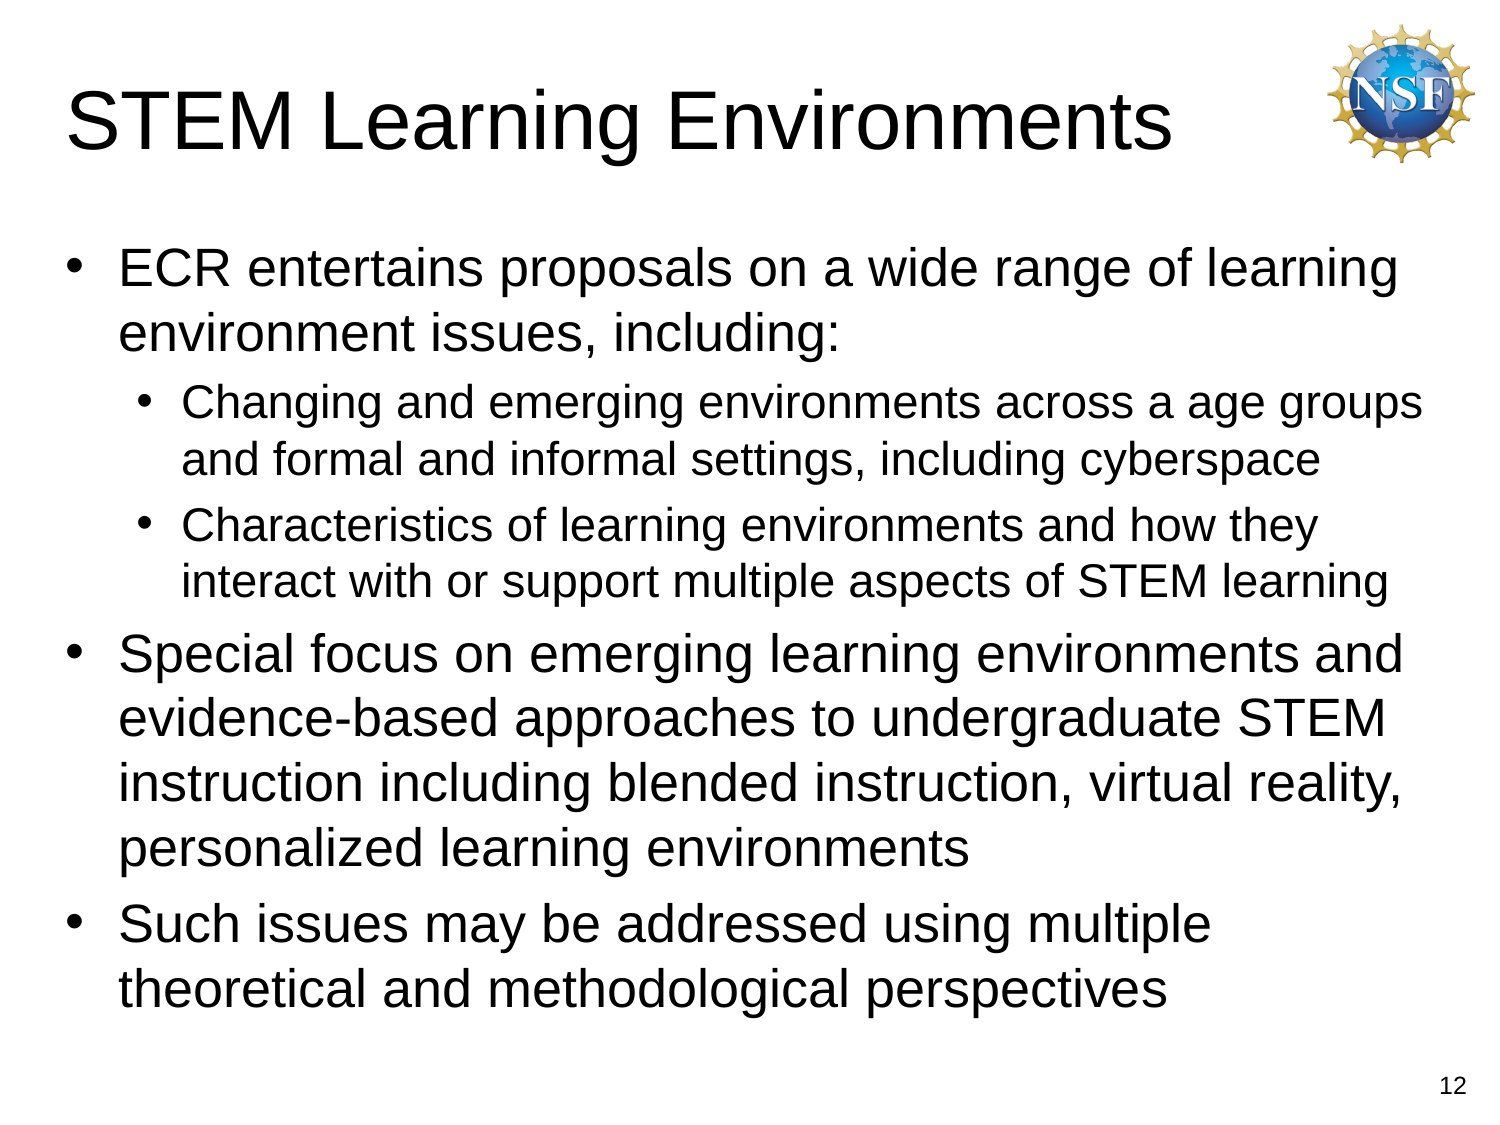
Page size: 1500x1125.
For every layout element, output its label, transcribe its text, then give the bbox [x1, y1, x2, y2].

list ECR entertains proposals on a wide range of learning environment issues, including: Changing and emerging environments across a age groups and formal and informal settings, including cyberspace Characteristics of learning environments and how they interact with or support multiple aspects of STEM learning Special focus on emerging learning environments and evidence-based approaches to undergraduate STEM instruction including blended instruction, virtual reality, personalized learning environments Such issues may be addressed using multiple theoretical and methodological perspectives [50, 224, 1450, 1050]
picture [1327, 24, 1475, 163]
title STEM Learning Environments [50, 45, 1288, 188]
